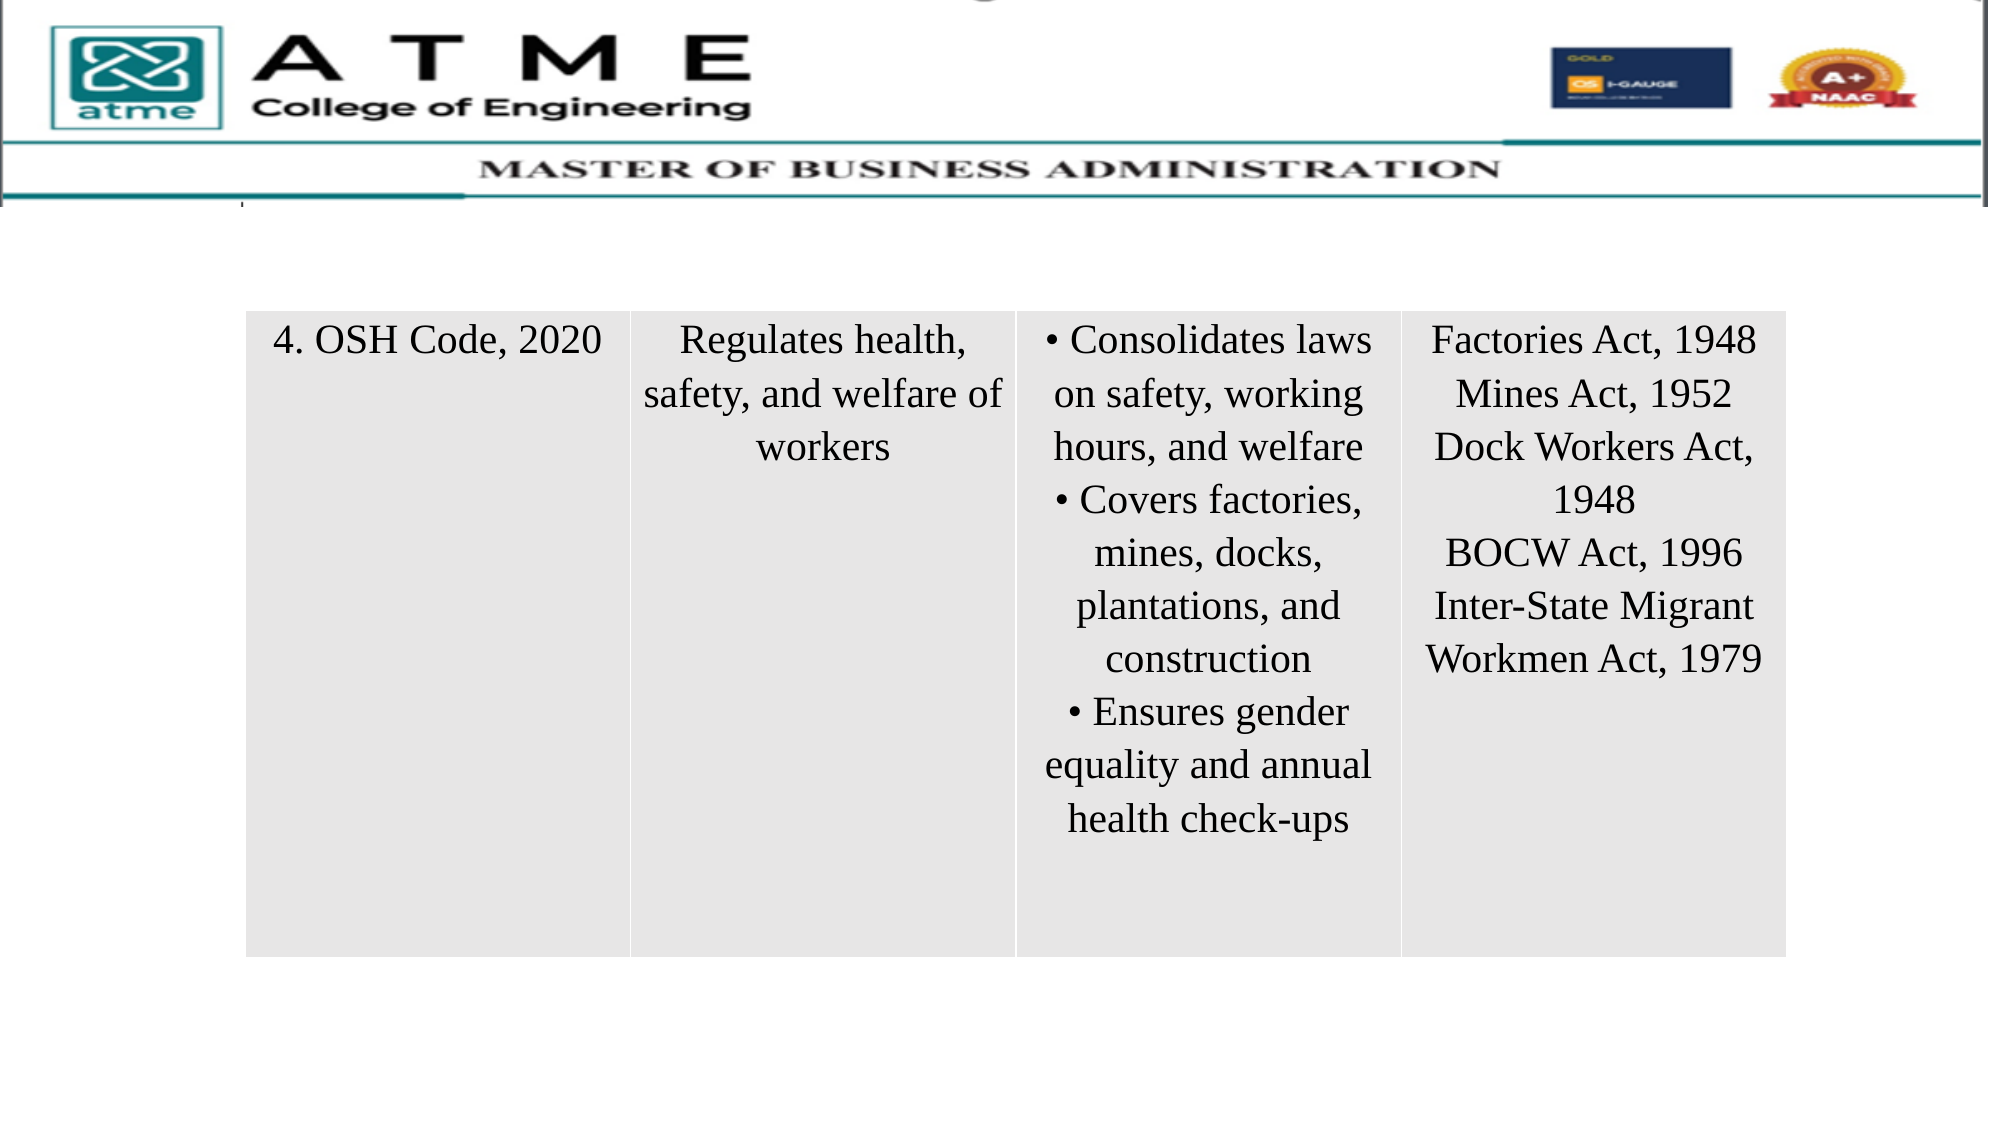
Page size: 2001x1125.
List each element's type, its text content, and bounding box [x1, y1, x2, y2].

table_header • Consolidates laws on safety, working hours, and welfare • Covers factories, mines, docks, plantations, and construction • Ensures gender equality and annual health check-ups [1017, 311, 1401, 957]
table_header 4. OSH Code, 2020 [246, 311, 630, 957]
table_header Regulates health, safety, and welfare of workers [631, 311, 1015, 957]
picture [0, 0, 1988, 207]
table_header Factories Act, 1948 Mines Act, 1952 Dock Workers Act, 1948 BOCW Act, 1996 Inter-State Migrant Workmen Act, 1979 [1402, 311, 1786, 957]
